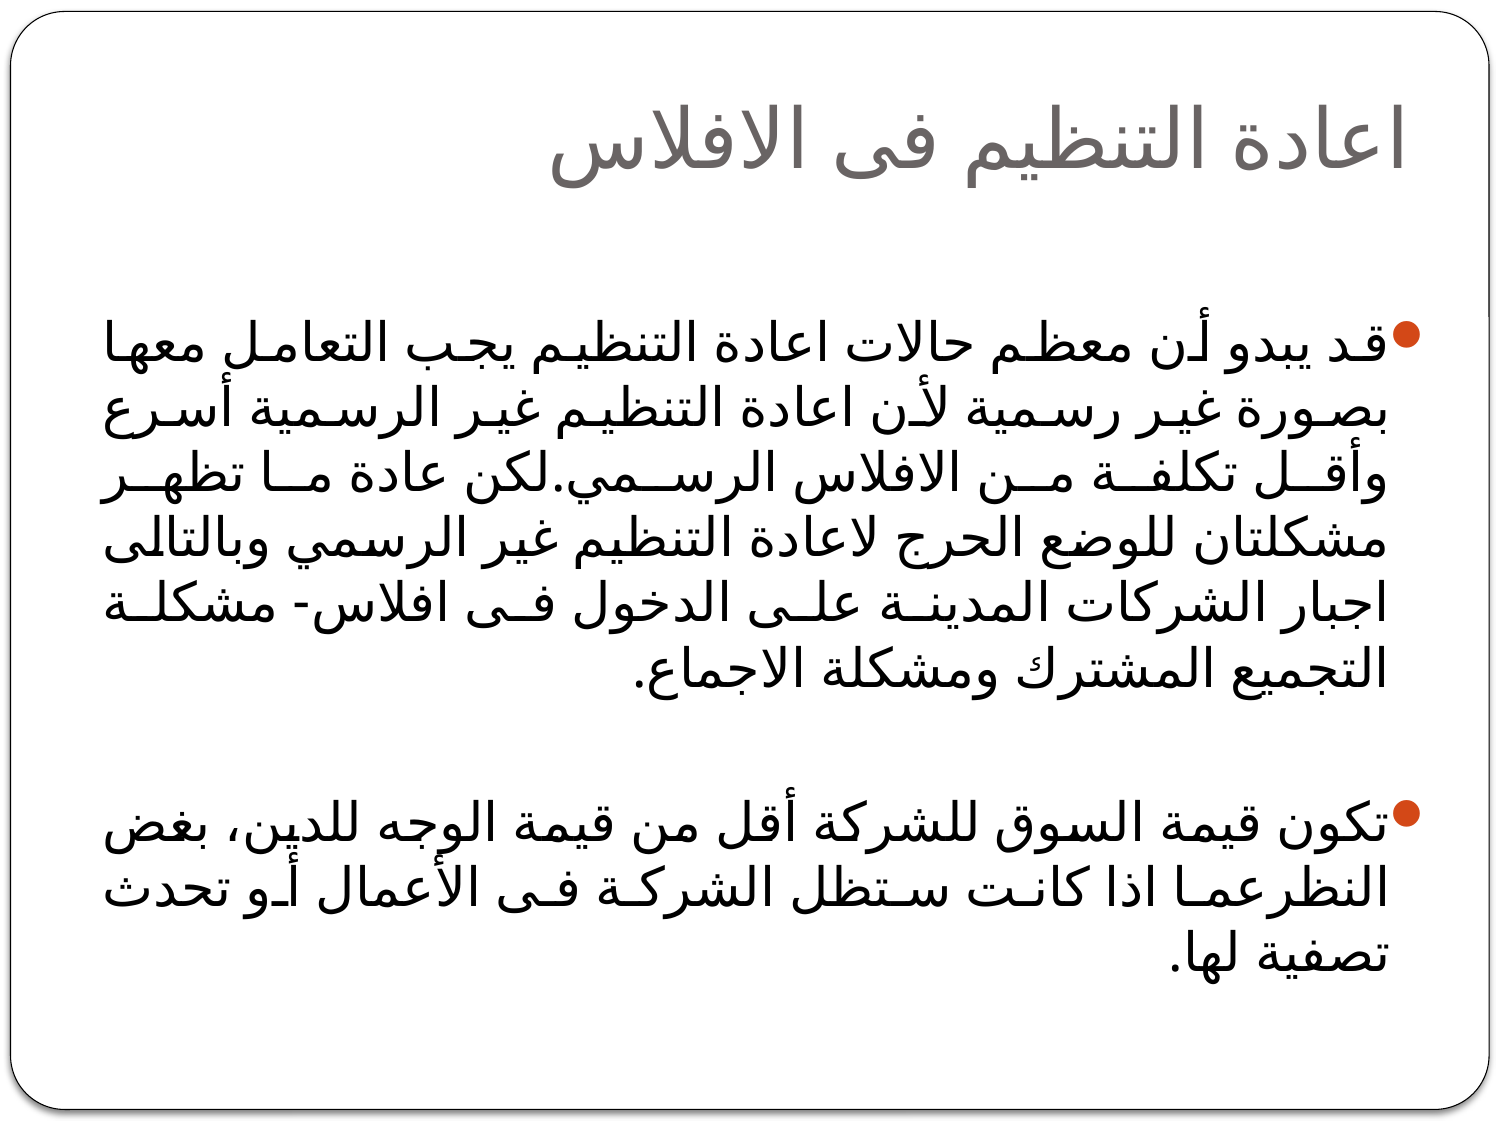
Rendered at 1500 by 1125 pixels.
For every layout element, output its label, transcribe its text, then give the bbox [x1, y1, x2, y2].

title اعادة التنظيم فى الافلاس [150, 45, 1425, 200]
list قد يبدو أن معظم حالات اعادة التنظيم يجب التعامل معها بصورة غير رسمية لأن اعادة التنظيم غير الرسمية أسرع وأقل تكلفة من الافلاس الرسمي.لكن عادة ما تظهر مشكلتان للوضع الحرج لاعادة التنظيم غير الرسمي وبالتالى اجبار الشركات المدينة على الدخول فى افلاس- مشكلة التجميع المشترك ومشكلة الاجماع. تكون قيمة السوق للشركة أقل من قيمة الوجه للدين، بغض النظرعما اذا كانت ستظل الشركة فى الأعمال أو تحدث تصفية لها. [87, 299, 1450, 1038]
